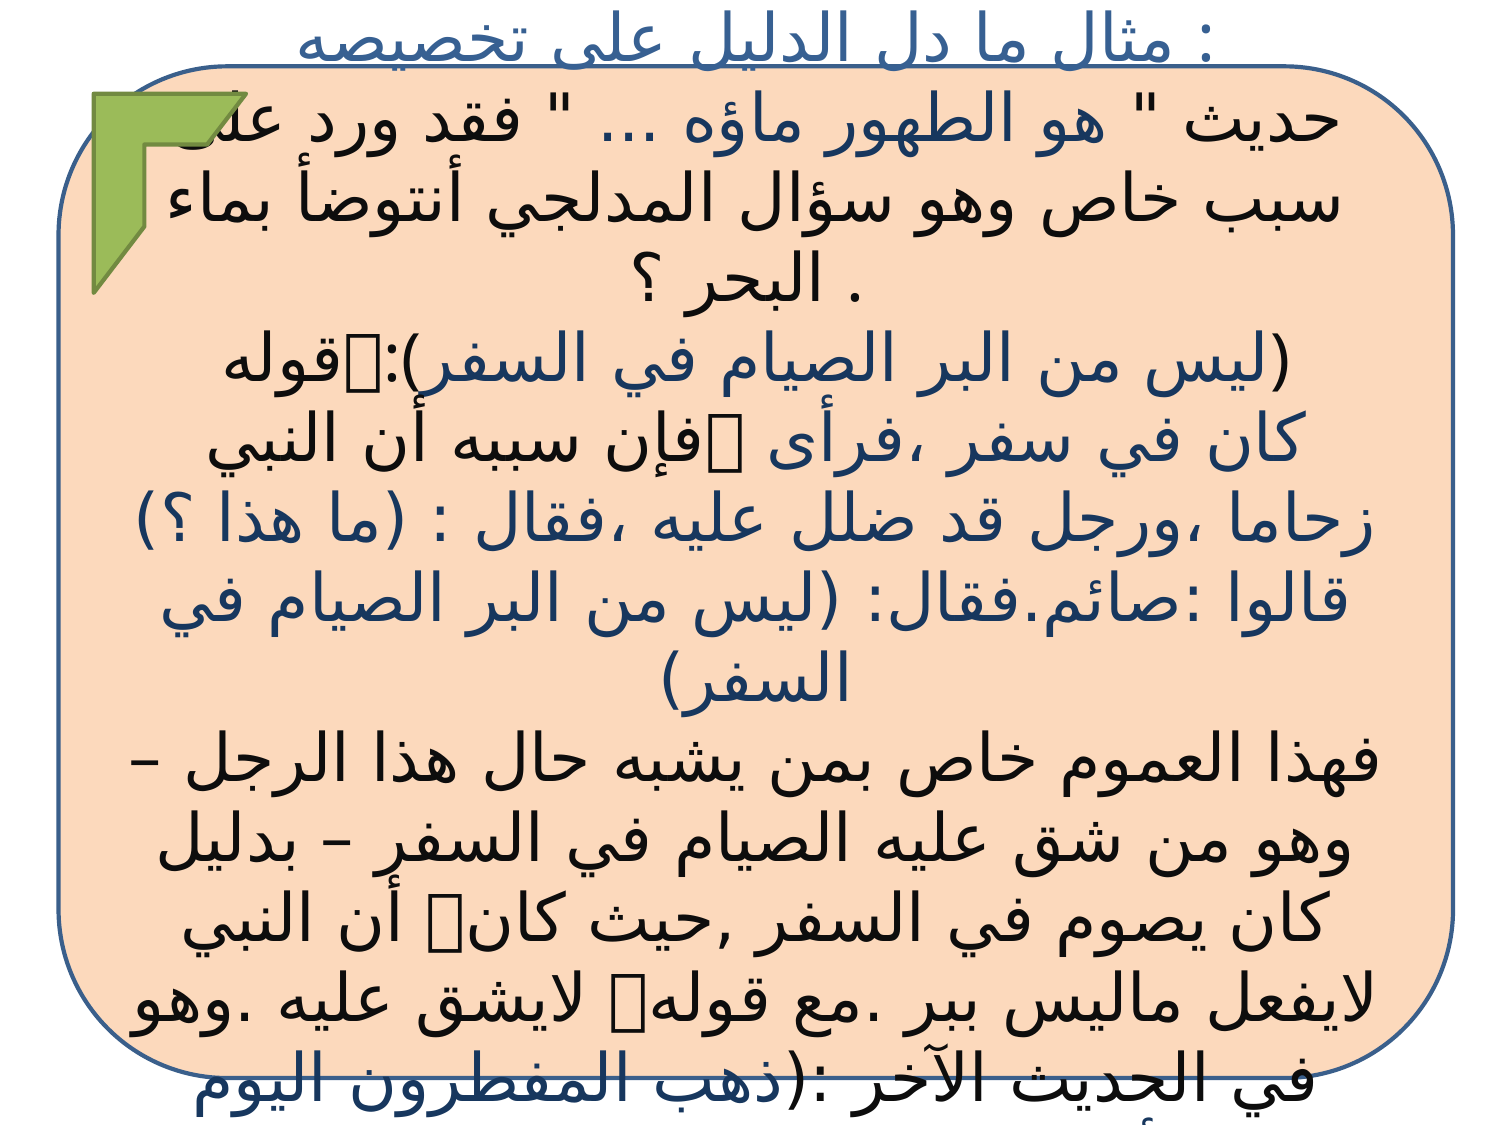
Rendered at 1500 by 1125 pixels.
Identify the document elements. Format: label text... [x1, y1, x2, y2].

text_box [91, 91, 248, 295]
text_box مثال ما دل الدليل على تخصيصه : حديث " هو الطهور ماؤه ... " فقد ورد على سبب خاص وهو سؤال المدلجي أنتوضأ بماء البحر ؟ . قوله:(ليس من البر الصيام في السفر) فإن سببه أن النبي كان في سفر ،فرأى زحاما ،ورجل قد ضلل عليه ،فقال : (ما هذا ؟) قالوا :صائم.فقال: (ليس من البر الصيام في السفر) فهذا العموم خاص بمن يشبه حال هذا الرجل –وهو من شق عليه الصيام في السفر – بدليل أن النبي كان يصوم في السفر ,حيث كان لايشق عليه .وهو لايفعل ماليس ببر .مع قوله في الحديث الآخر :(ذهب المفطرون اليوم بالأجر )ولم يعب على من صام معه. [56, 64, 1456, 1081]
